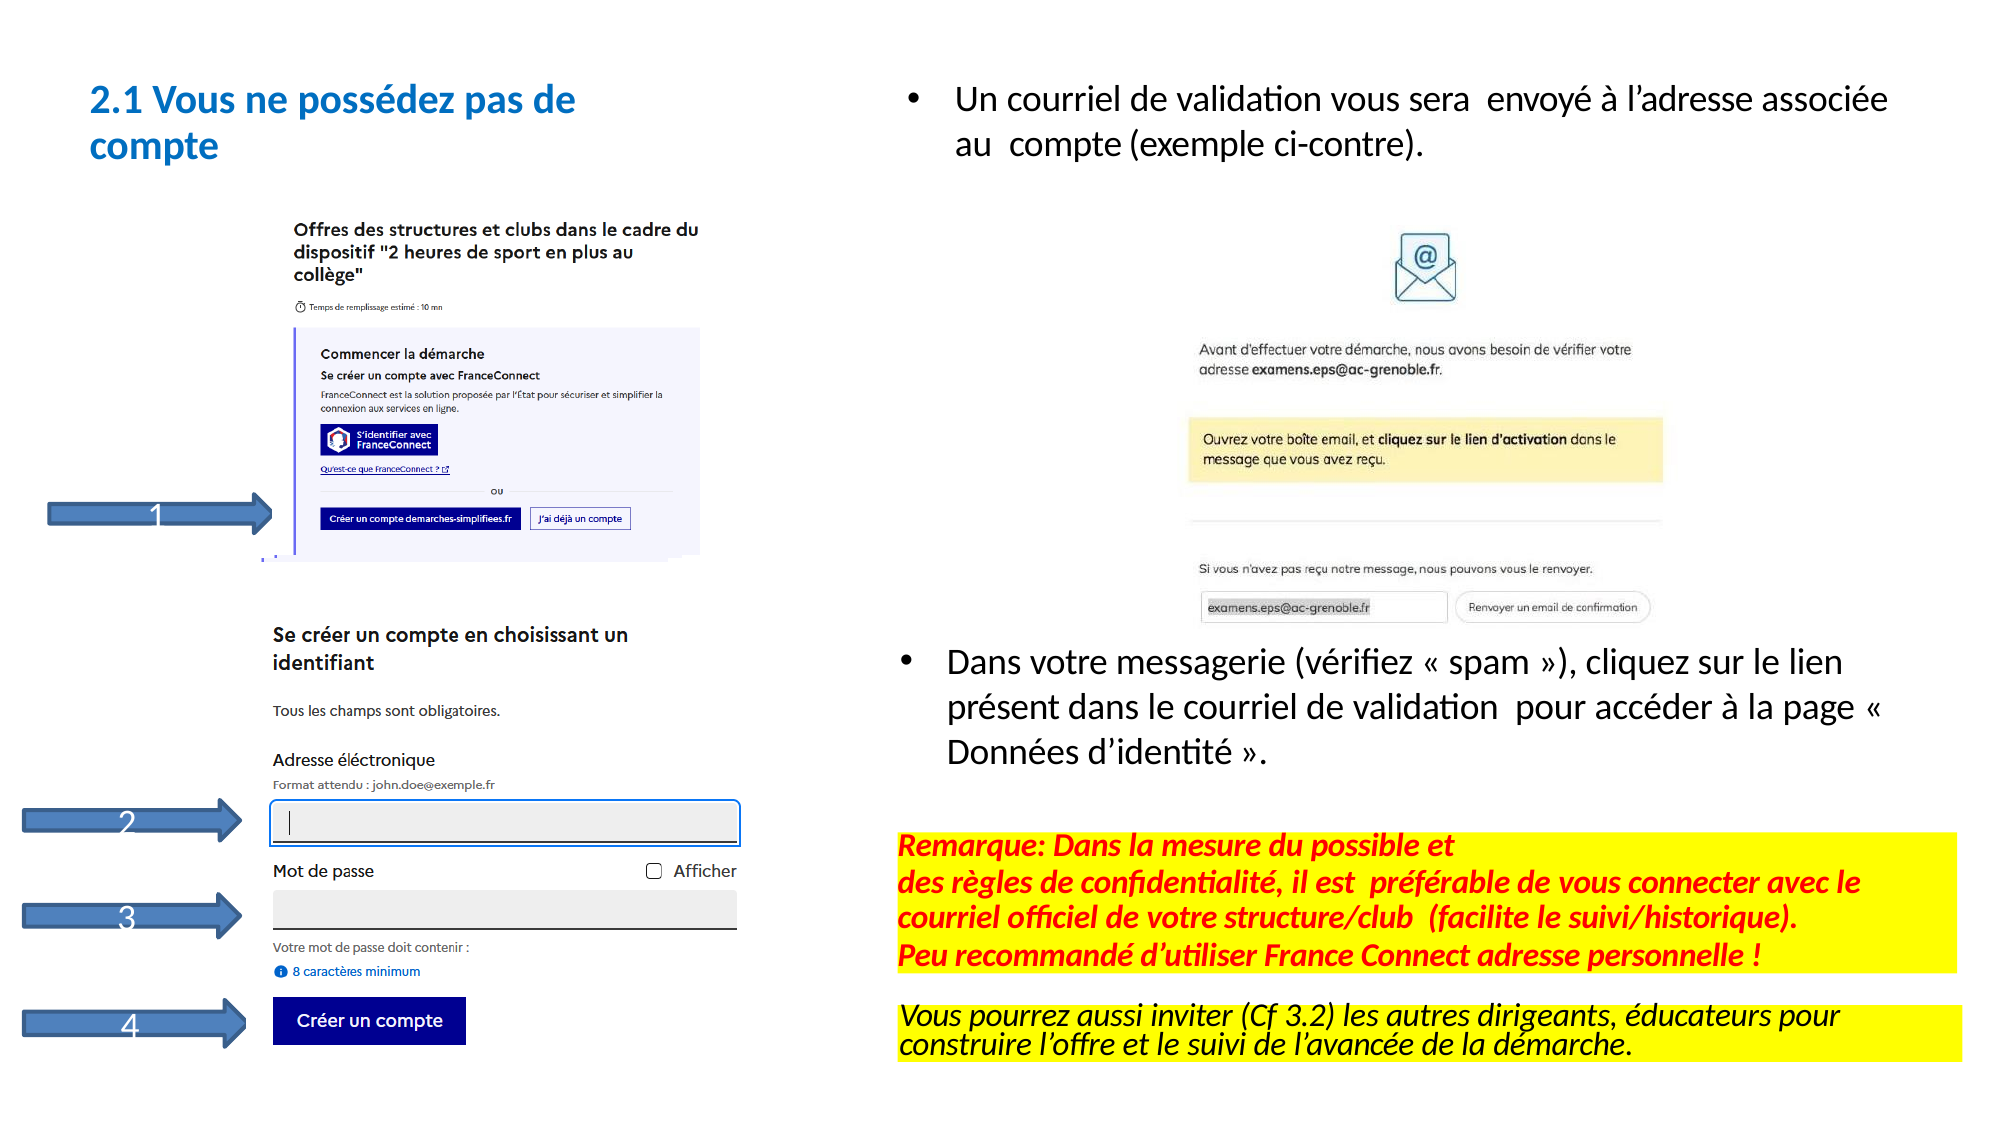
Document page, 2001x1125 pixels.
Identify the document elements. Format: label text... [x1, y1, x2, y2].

text_box Remarque: Dans la mesure du possible et des règles de confidentialité, il est préférable de vous connecter avec le courriel officiel de votre structure/club (facilite le suivi/historique). Peu recommandé d’utiliser France Connect adresse personnelle ! [897, 832, 1958, 974]
text_box 4 [21, 997, 234, 1049]
text_box Un courriel de validation vous sera envoyé à l’adresse associée au compte (exemple ci-contre). Dans votre messagerie (vérifiez « spam »), cliquez sur le lien présent dans le courriel de validation pour accéder à la page « Données d’identité ». [897, 68, 1963, 773]
text_box 1 [47, 501, 234, 526]
picture [239, 593, 765, 1072]
text_box Vous pourrez aussi inviter (Cf 3.2) les autres dirigeants, éducateurs pour construire l’offre et le suivi de l’avancée de la démarche. [897, 1005, 1963, 1062]
text_box 2 [21, 798, 234, 843]
title 2.1 Vous ne possédez pas de compte [87, 69, 682, 264]
picture [239, 215, 715, 563]
text_box [1177, 225, 1678, 629]
text_box 3 [21, 892, 234, 940]
